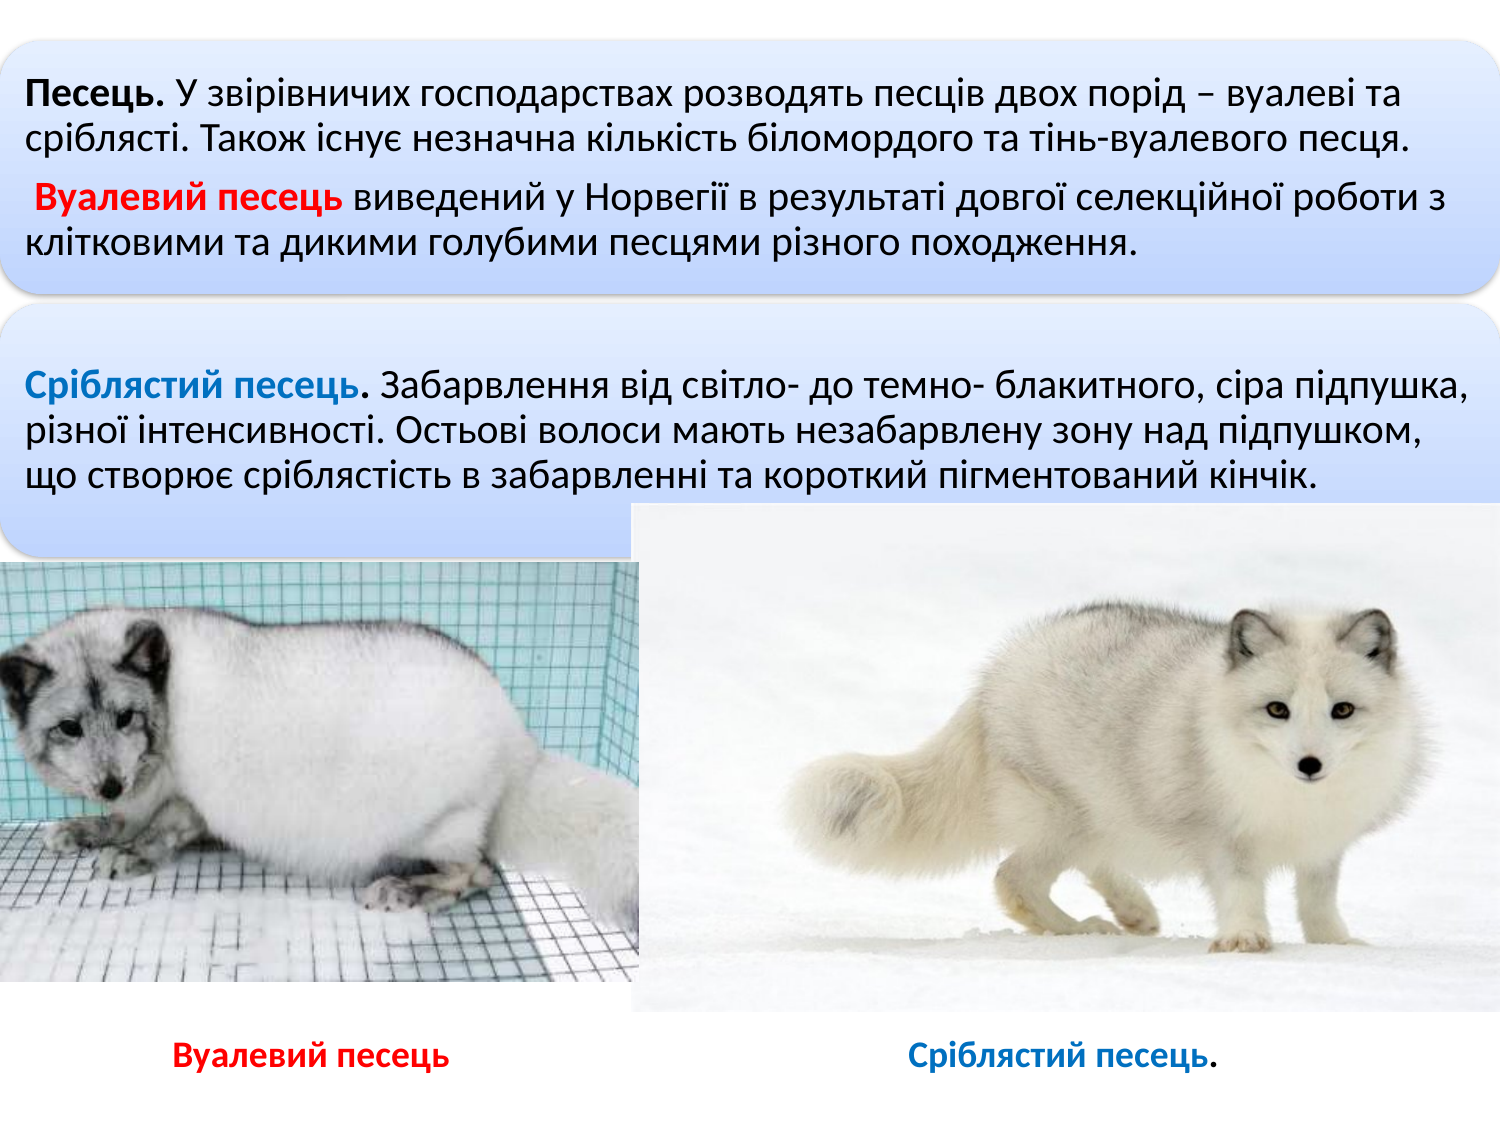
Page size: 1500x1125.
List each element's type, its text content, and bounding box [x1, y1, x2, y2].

picture [0, 503, 1500, 1012]
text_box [0, 0, 1500, 560]
text_box Вуалевий песець [149, 1023, 474, 1083]
text_box Сріблястий песець. [893, 1023, 1242, 1083]
